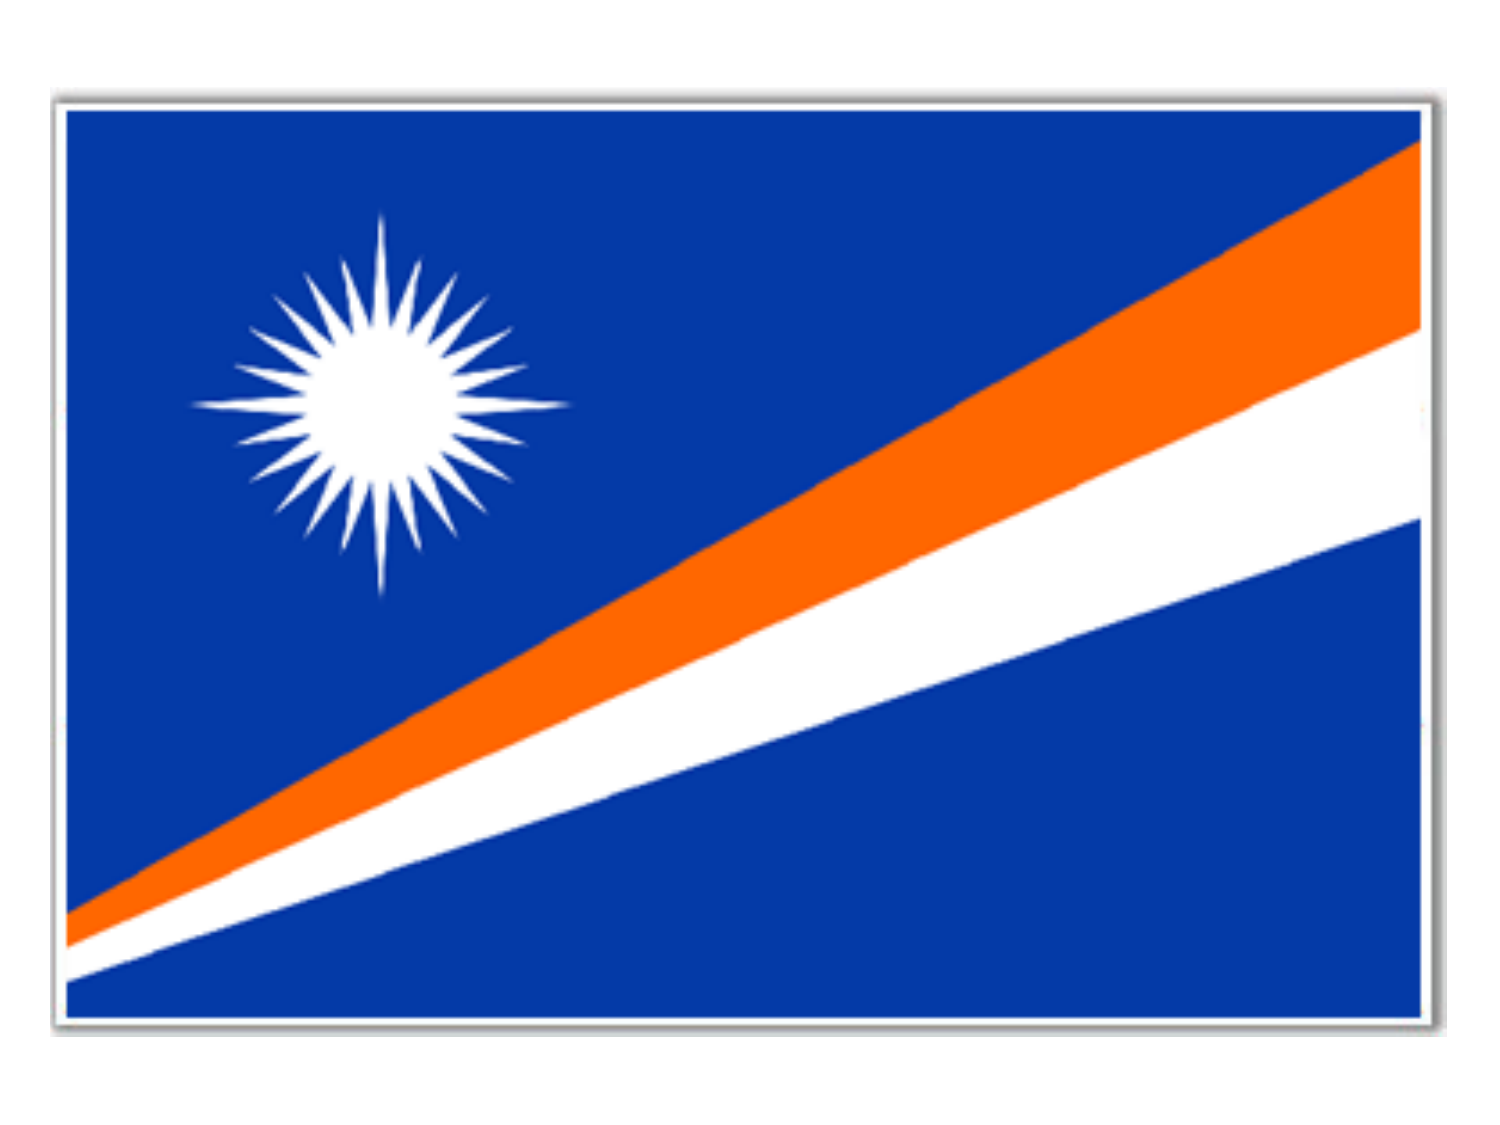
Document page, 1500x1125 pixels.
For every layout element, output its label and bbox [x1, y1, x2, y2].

picture [49, 87, 1447, 1037]
